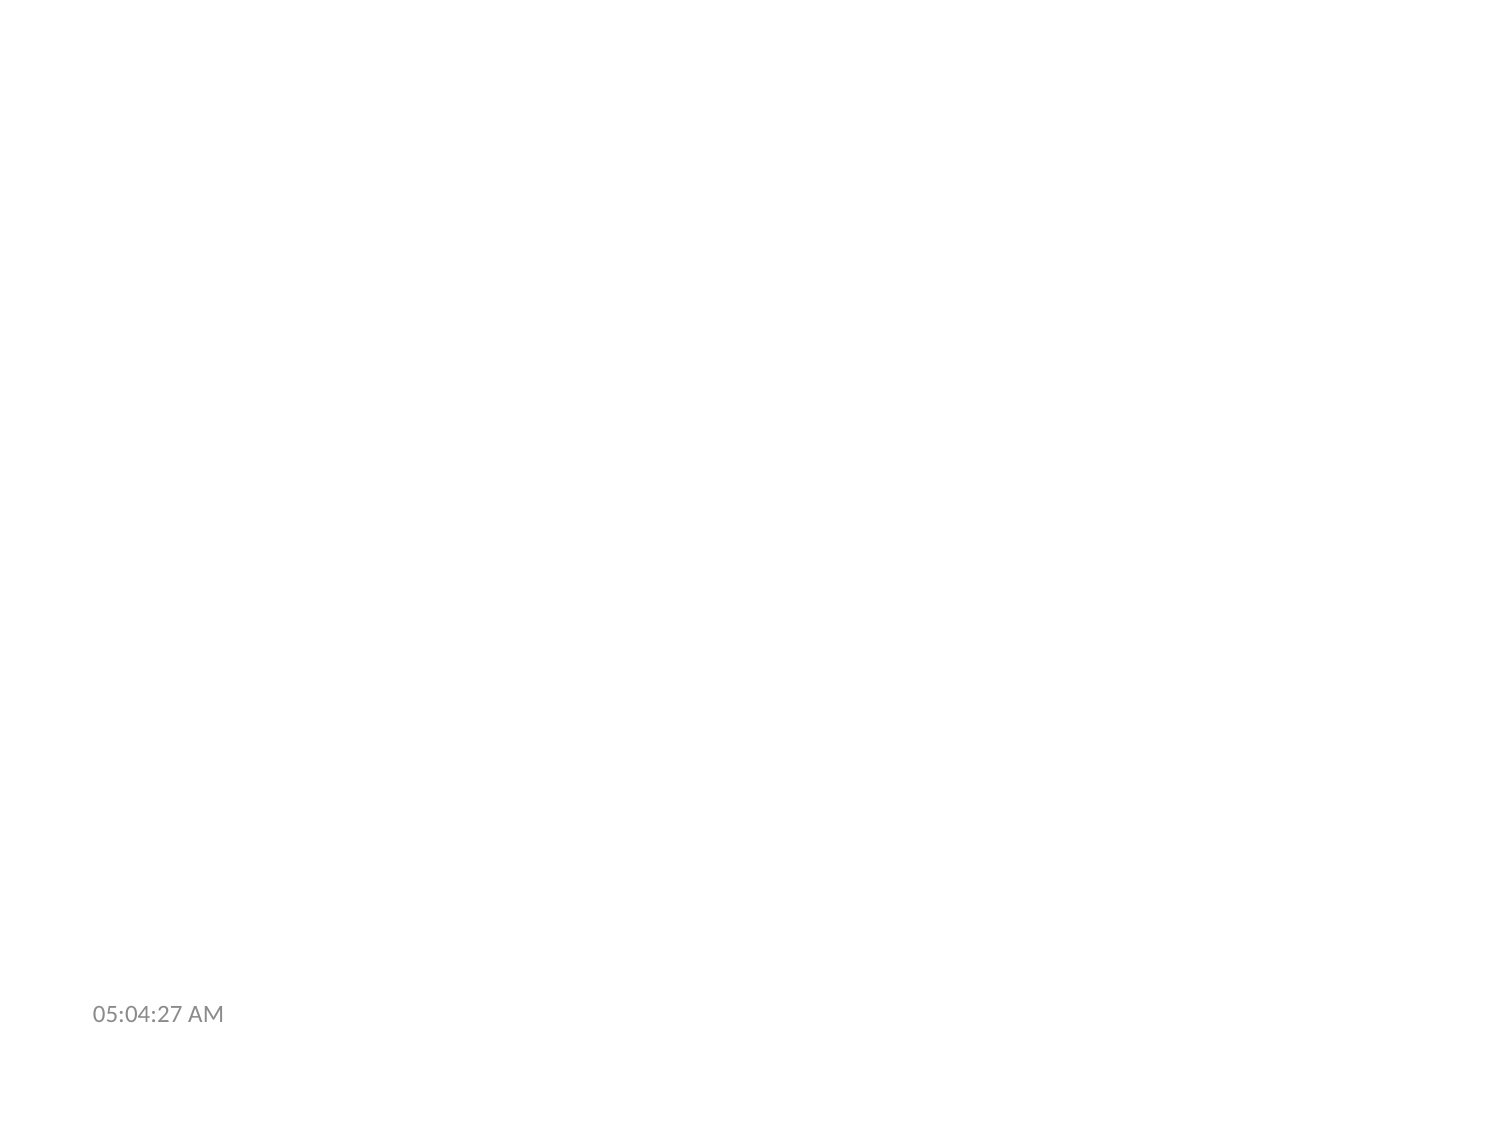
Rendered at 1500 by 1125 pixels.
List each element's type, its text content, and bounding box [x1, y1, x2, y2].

text_box 3:35:09 PM [77, 982, 428, 1043]
